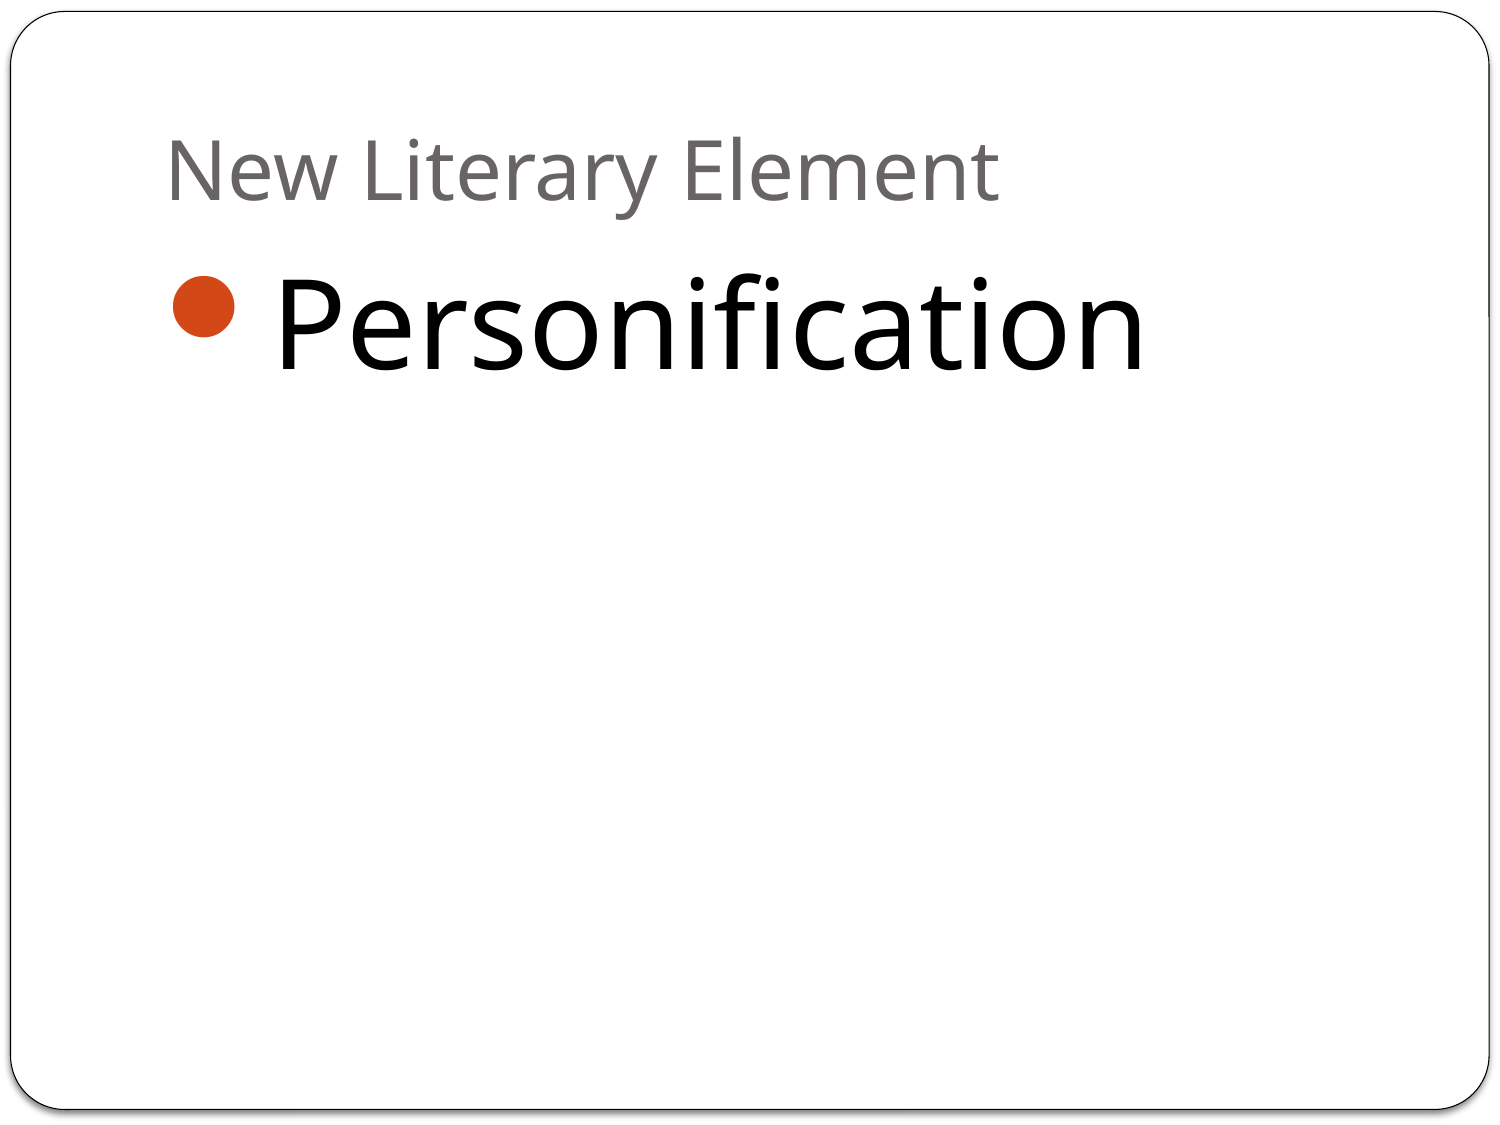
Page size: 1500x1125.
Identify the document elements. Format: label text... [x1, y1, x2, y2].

title New Literary Element [150, 45, 1425, 233]
list Personification [150, 237, 1425, 988]
